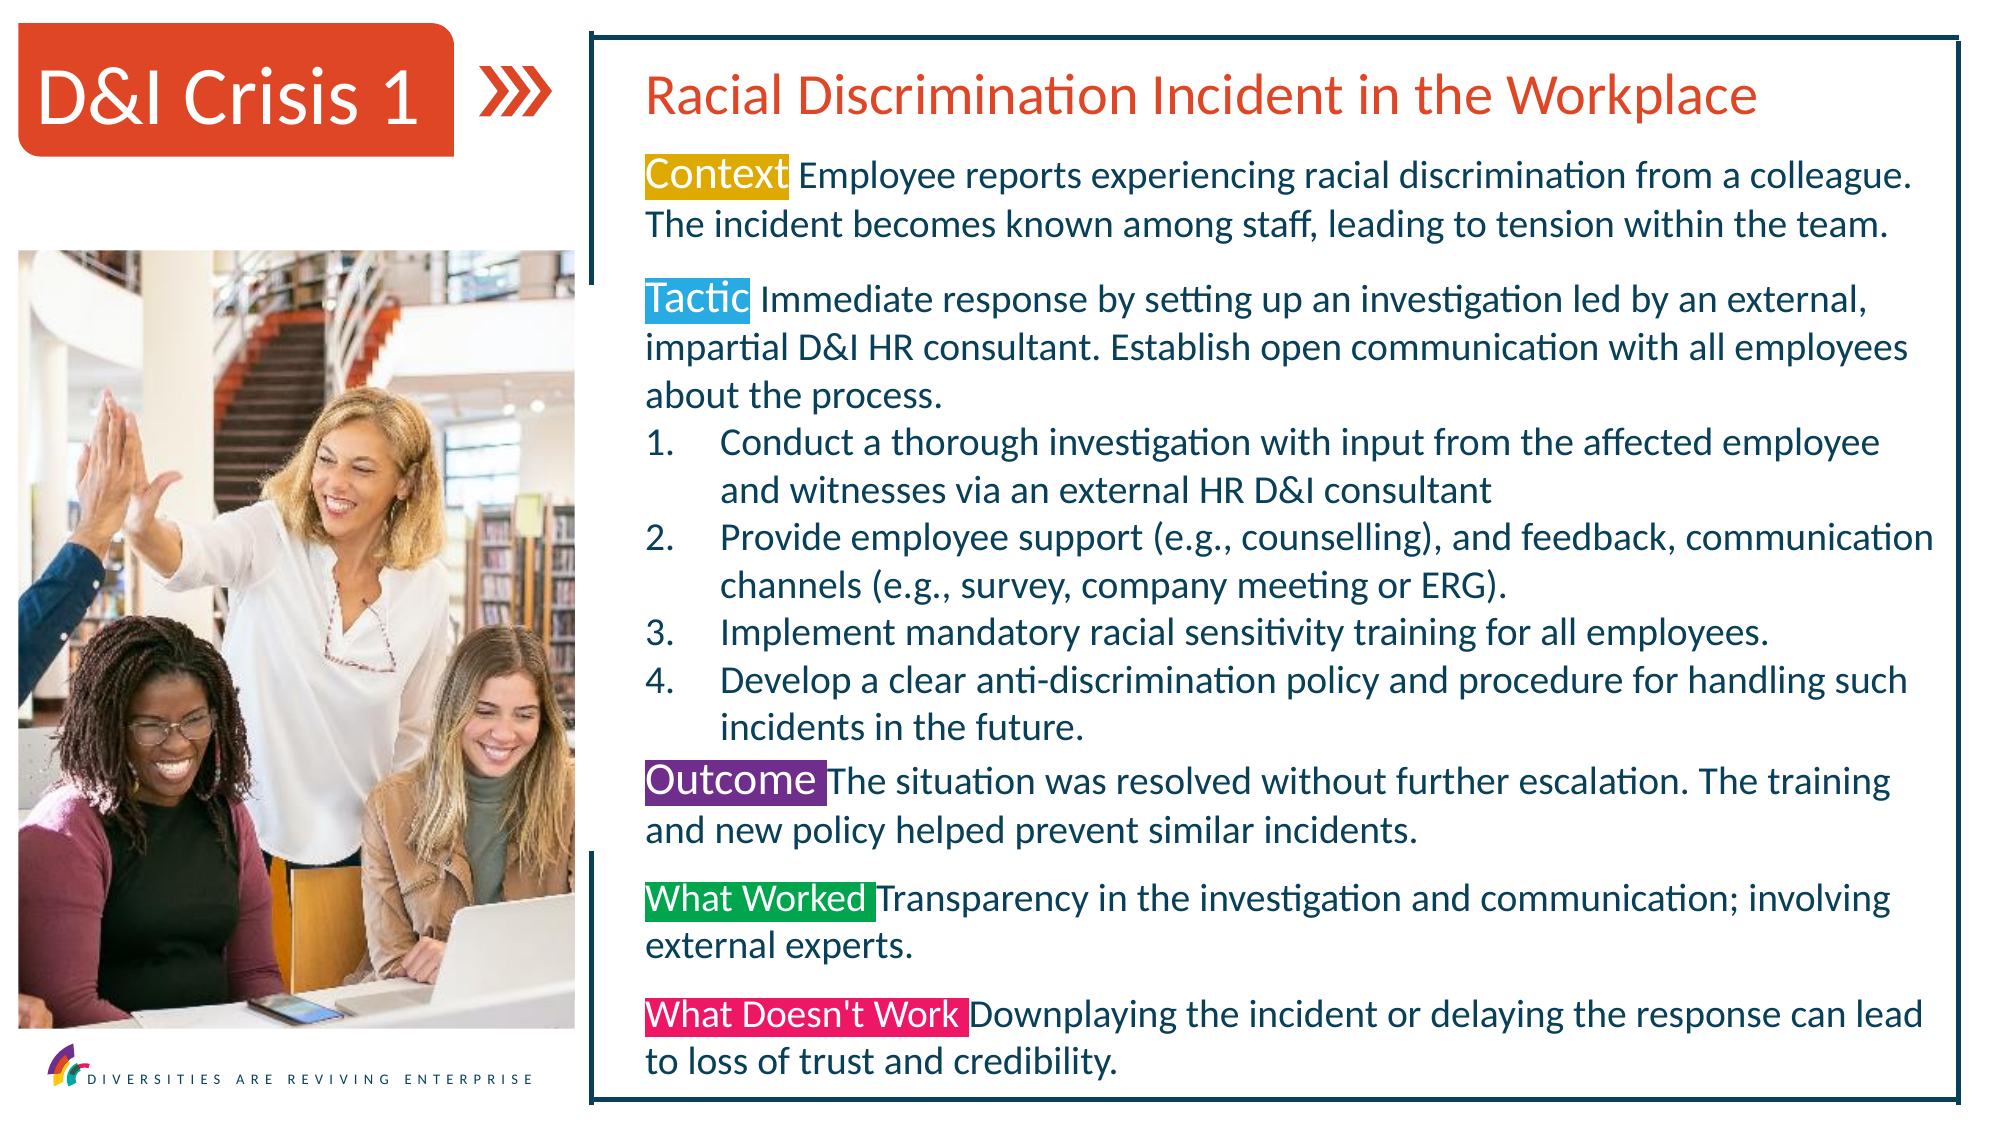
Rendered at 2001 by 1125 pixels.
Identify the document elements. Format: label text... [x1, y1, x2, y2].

text_box [29, 22, 455, 158]
list Context Employee reports experiencing racial discrimination from a colleague. The incident becomes known among staff, leading to tension within the team. Tactic Immediate response by setting up an investigation led by an external, impartial D&I HR consultant. Establish open communication with all employees about the process. Conduct a thorough investigation with input from the affected employee and witnesses via an external HR D&I consultant Provide employee support (e.g., counselling), and feedback, communication channels (e.g., survey, company meeting or ERG). Implement mandatory racial sensitivity training for all employees. Develop a clear anti-discrimination policy and procedure for handling such incidents in the future. Outcome The situation was resolved without further escalation. The training and new policy helped prevent similar incidents. What Worked Transparency in the investigation and communication; involving external experts. What Doesn't Work Downplaying the incident or delaying the response can lead to loss of trust and credibility. [630, 135, 1961, 300]
picture [18, 250, 575, 1029]
text_box D&I Crisis 1 [5, 0, 437, 155]
list Racial Discrimination Incident in the Workplace [630, 48, 1961, 105]
picture [472, 48, 558, 134]
